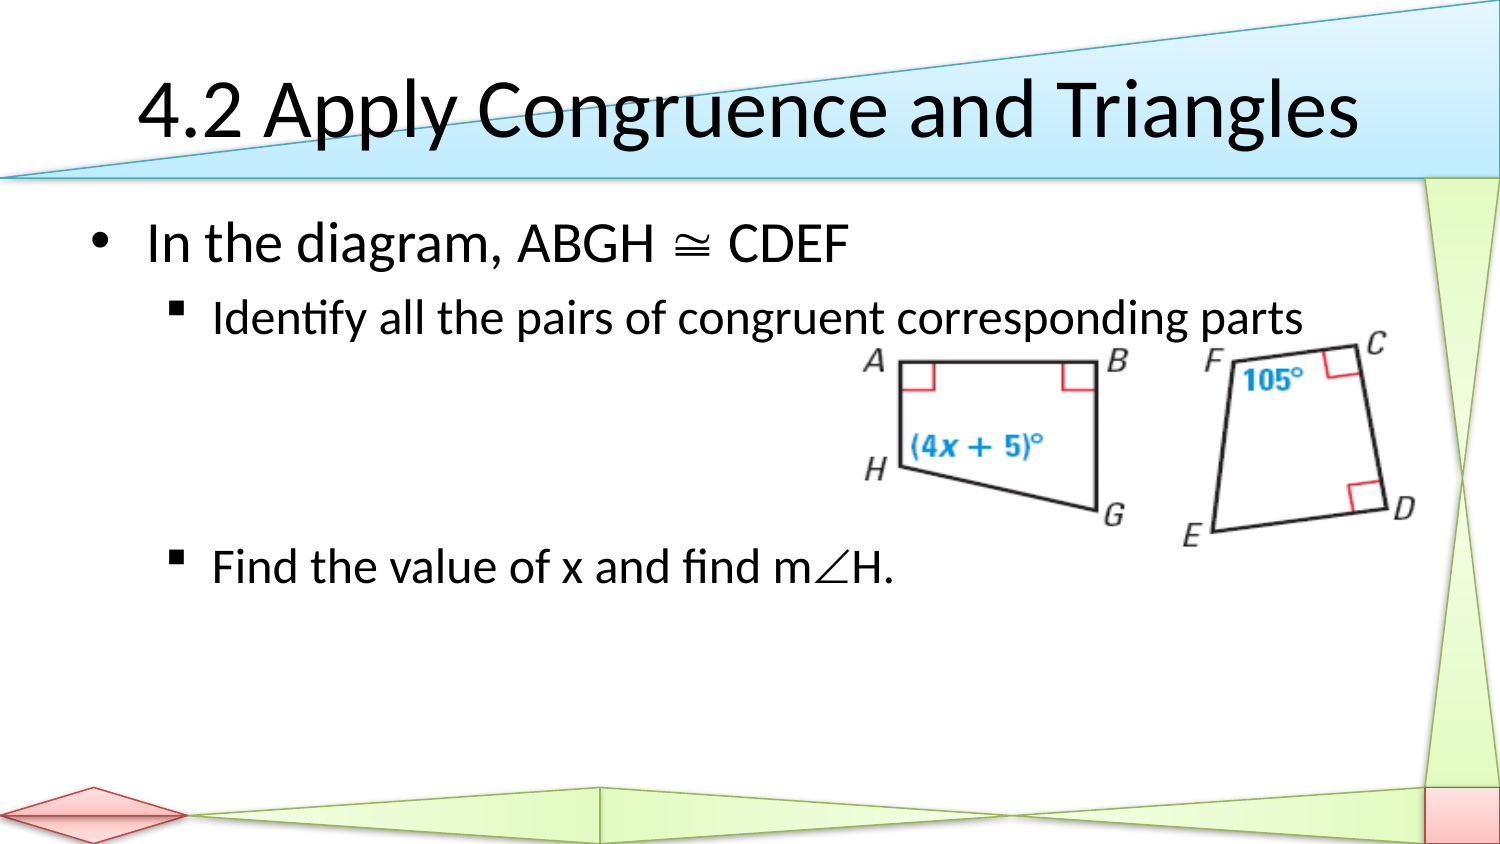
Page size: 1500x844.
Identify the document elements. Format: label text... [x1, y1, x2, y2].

picture [849, 327, 1419, 550]
list In the diagram, ABGH  CDEF Identify all the pairs of congruent corresponding parts Find the value of x and find mH. [75, 196, 1425, 754]
title 4.2 Apply Congruence and Triangles [75, 33, 1425, 175]
